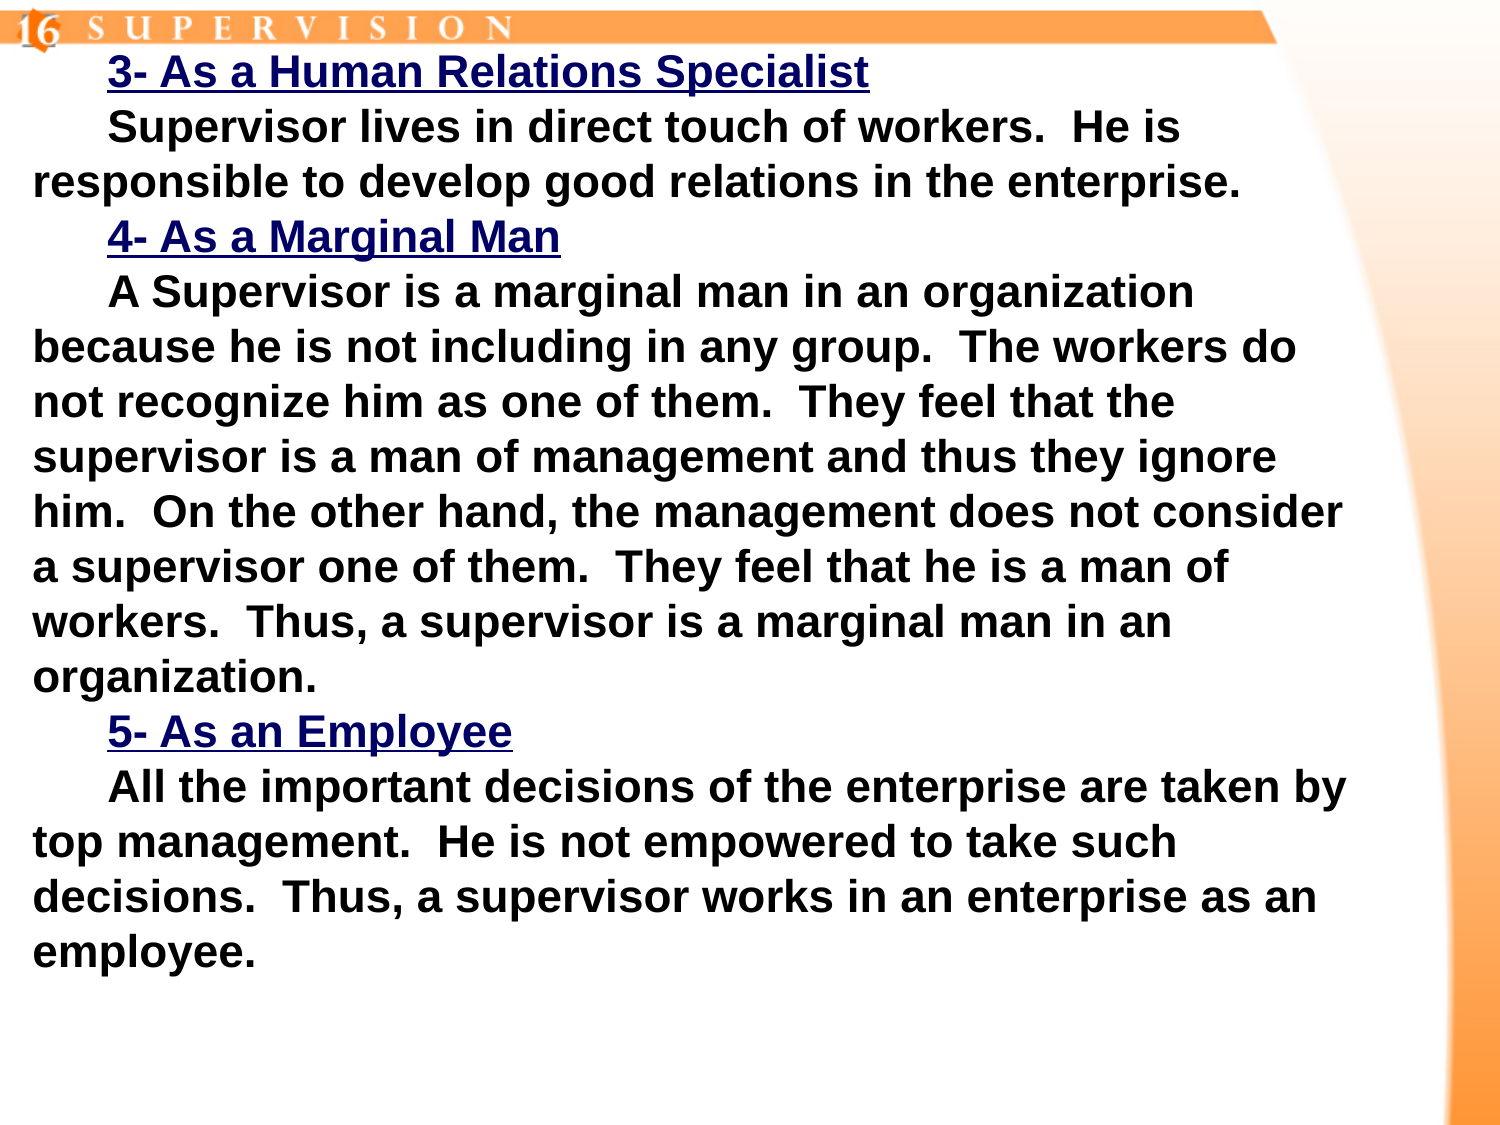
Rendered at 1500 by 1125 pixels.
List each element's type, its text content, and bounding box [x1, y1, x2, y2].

text_box 3- As a Human Relations Specialist Supervisor lives in direct touch of workers. He is responsible to develop good relations in the enterprise. 4- As a Marginal Man A Supervisor is a marginal man in an organization because he is not including in any group. The workers do not recognize him as one of them. They feel that the supervisor is a man of management and thus they ignore him. On the other hand, the management does not consider a supervisor one of them. They feel that he is a man of workers. Thus, a supervisor is a marginal man in an organization. 5- As an Employee All the important decisions of the enterprise are taken by top management. He is not empowered to take such decisions. Thus, a supervisor works in an enterprise as an employee. [17, 34, 1388, 984]
picture [0, 0, 1500, 1125]
